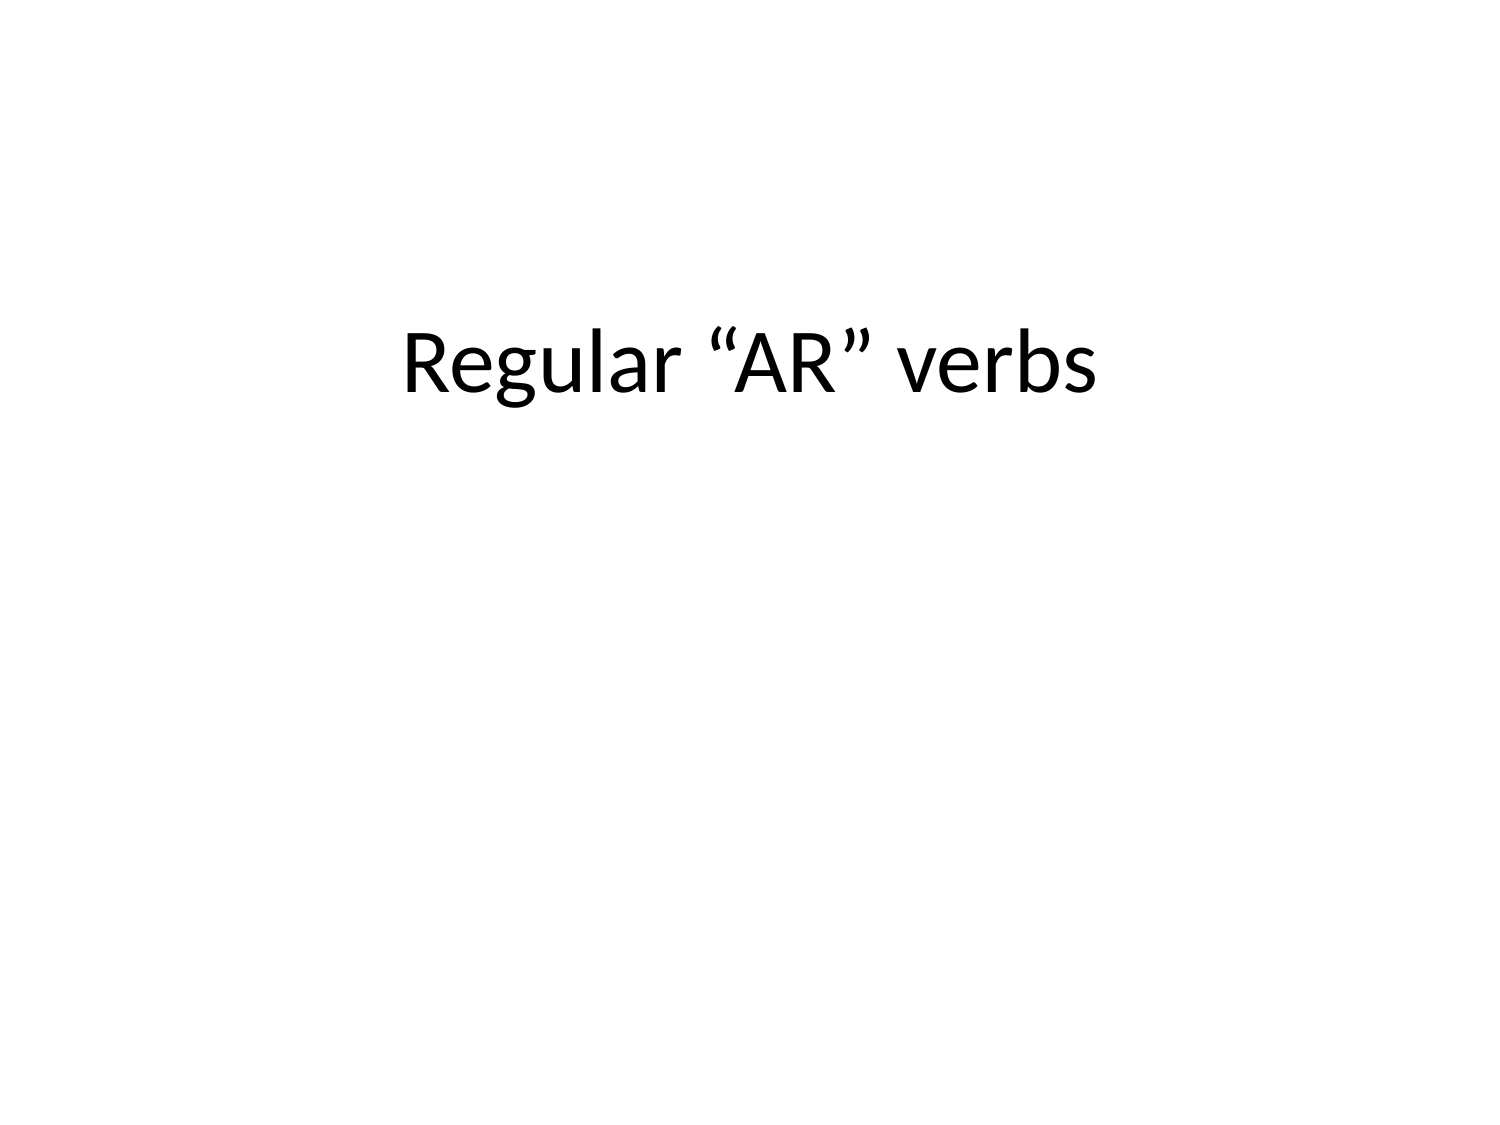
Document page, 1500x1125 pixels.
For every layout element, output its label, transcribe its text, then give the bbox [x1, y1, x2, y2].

title Regular “AR” verbs [75, 45, 1425, 666]
